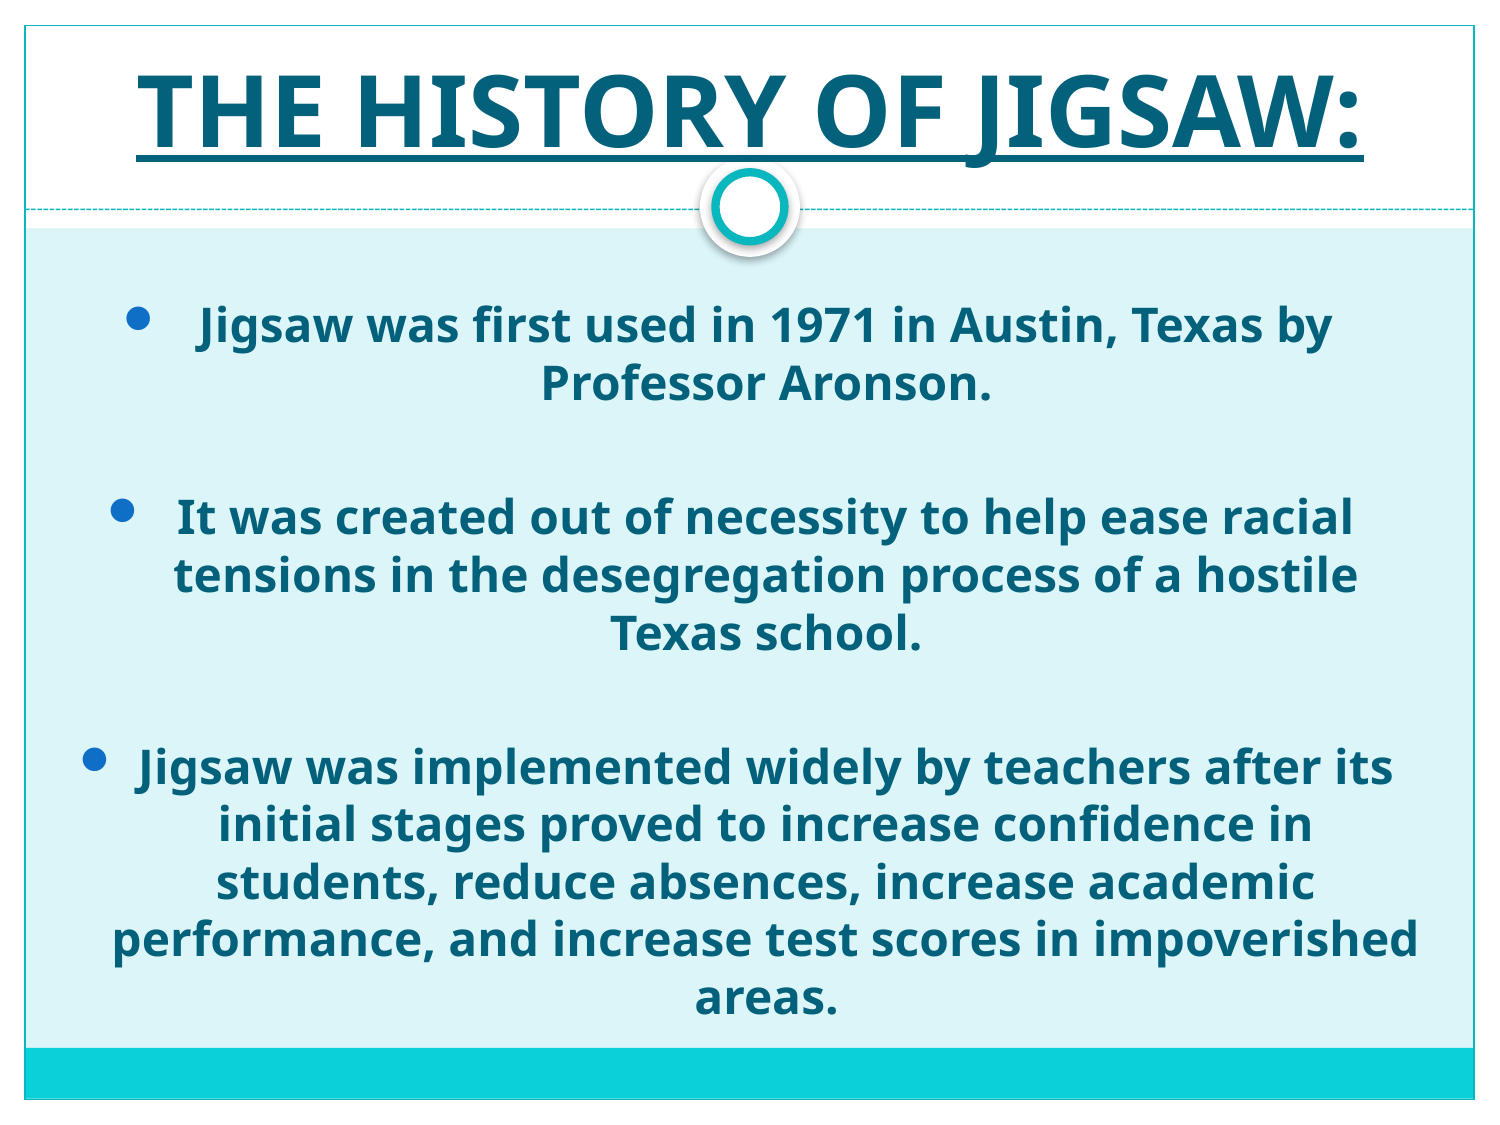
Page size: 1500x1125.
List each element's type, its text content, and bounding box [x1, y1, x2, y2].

list Jigsaw was first used in 1971 in Austin, Texas by Professor Aronson. It was created out of necessity to help ease racial tensions in the desegregation process of a hostile Texas school. Jigsaw was implemented widely by teachers after its initial stages proved to increase confidence in students, reduce absences, increase academic performance, and increase test scores in impoverished areas. [50, 287, 1445, 1038]
title THE HISTORY OF JIGSAW: [50, 50, 1450, 175]
